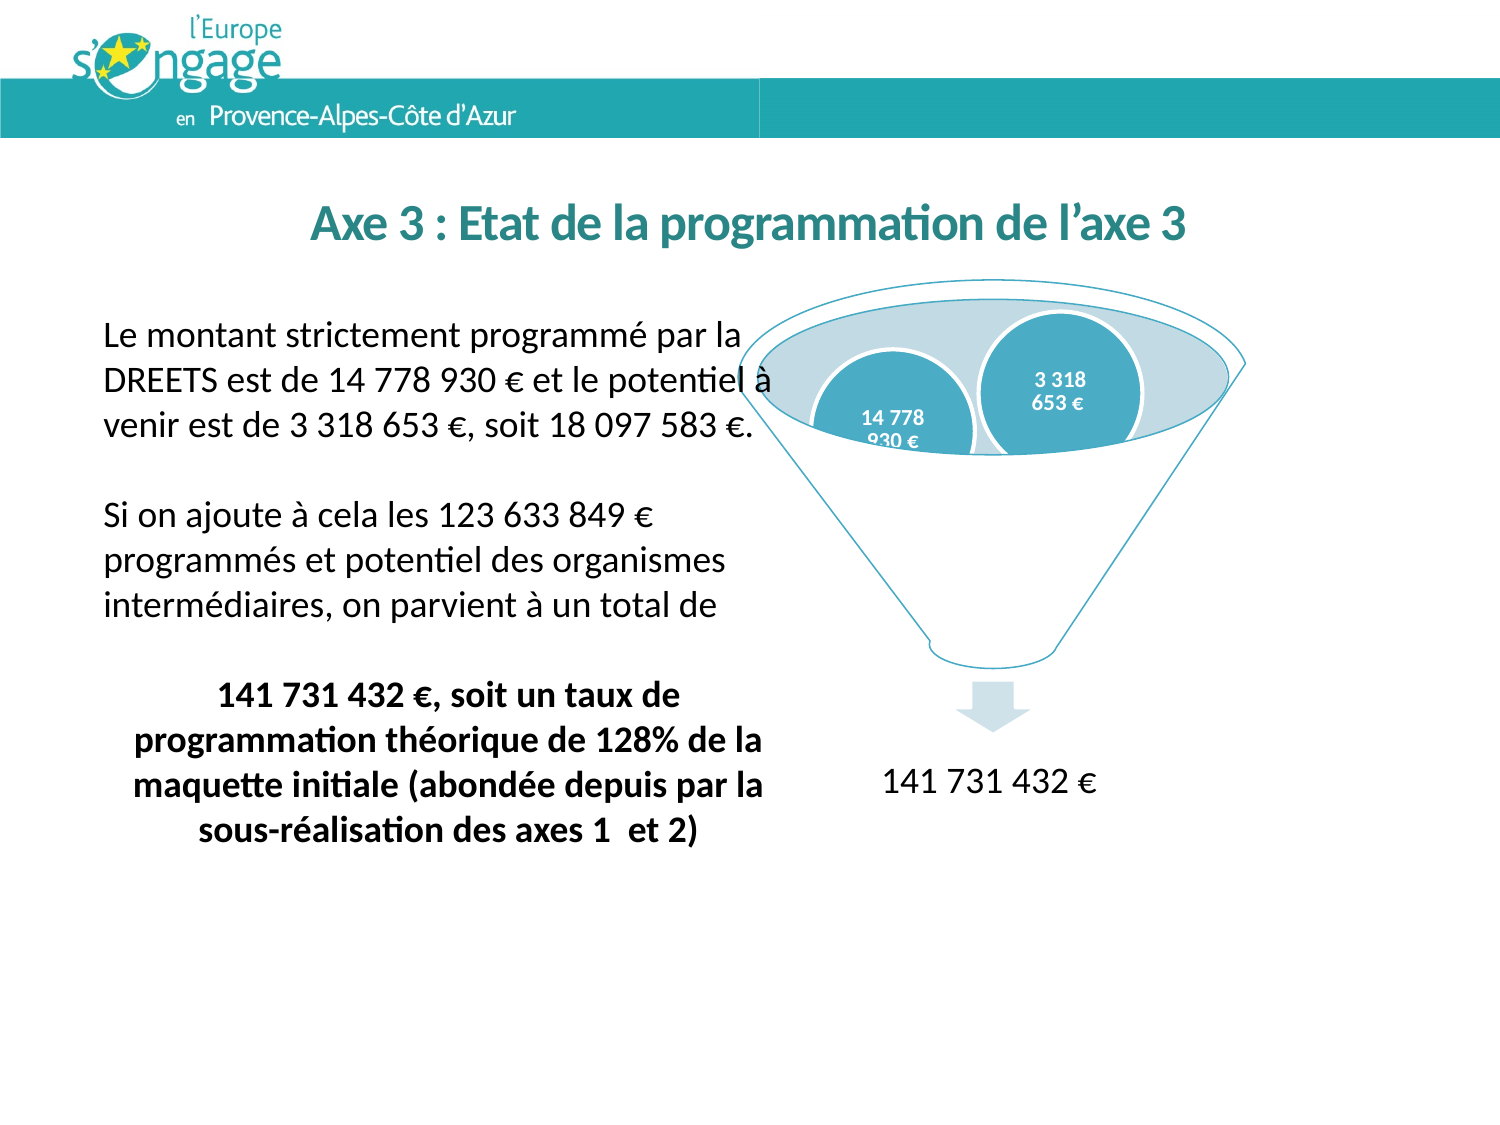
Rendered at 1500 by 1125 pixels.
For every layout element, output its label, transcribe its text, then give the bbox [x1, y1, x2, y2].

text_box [737, 278, 1467, 835]
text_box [0, 14, 1500, 138]
text_box Le montant strictement programmé par la DREETS est de 14 778 930 € et le potentiel à venir est de 3 318 653 €, soit 18 097 583 €. Si on ajoute à cela les 123 633 849 € programmés et potentiel des organismes intermédiaires, on parvient à un total de 141 731 432 €, soit un taux de programmation théorique de 128% de la maquette initiale (abondée depuis par la sous-réalisation des axes 1 et 2) [88, 302, 809, 858]
title Axe 3 : Etat de la programmation de l’axe 3 [74, 146, 1424, 322]
